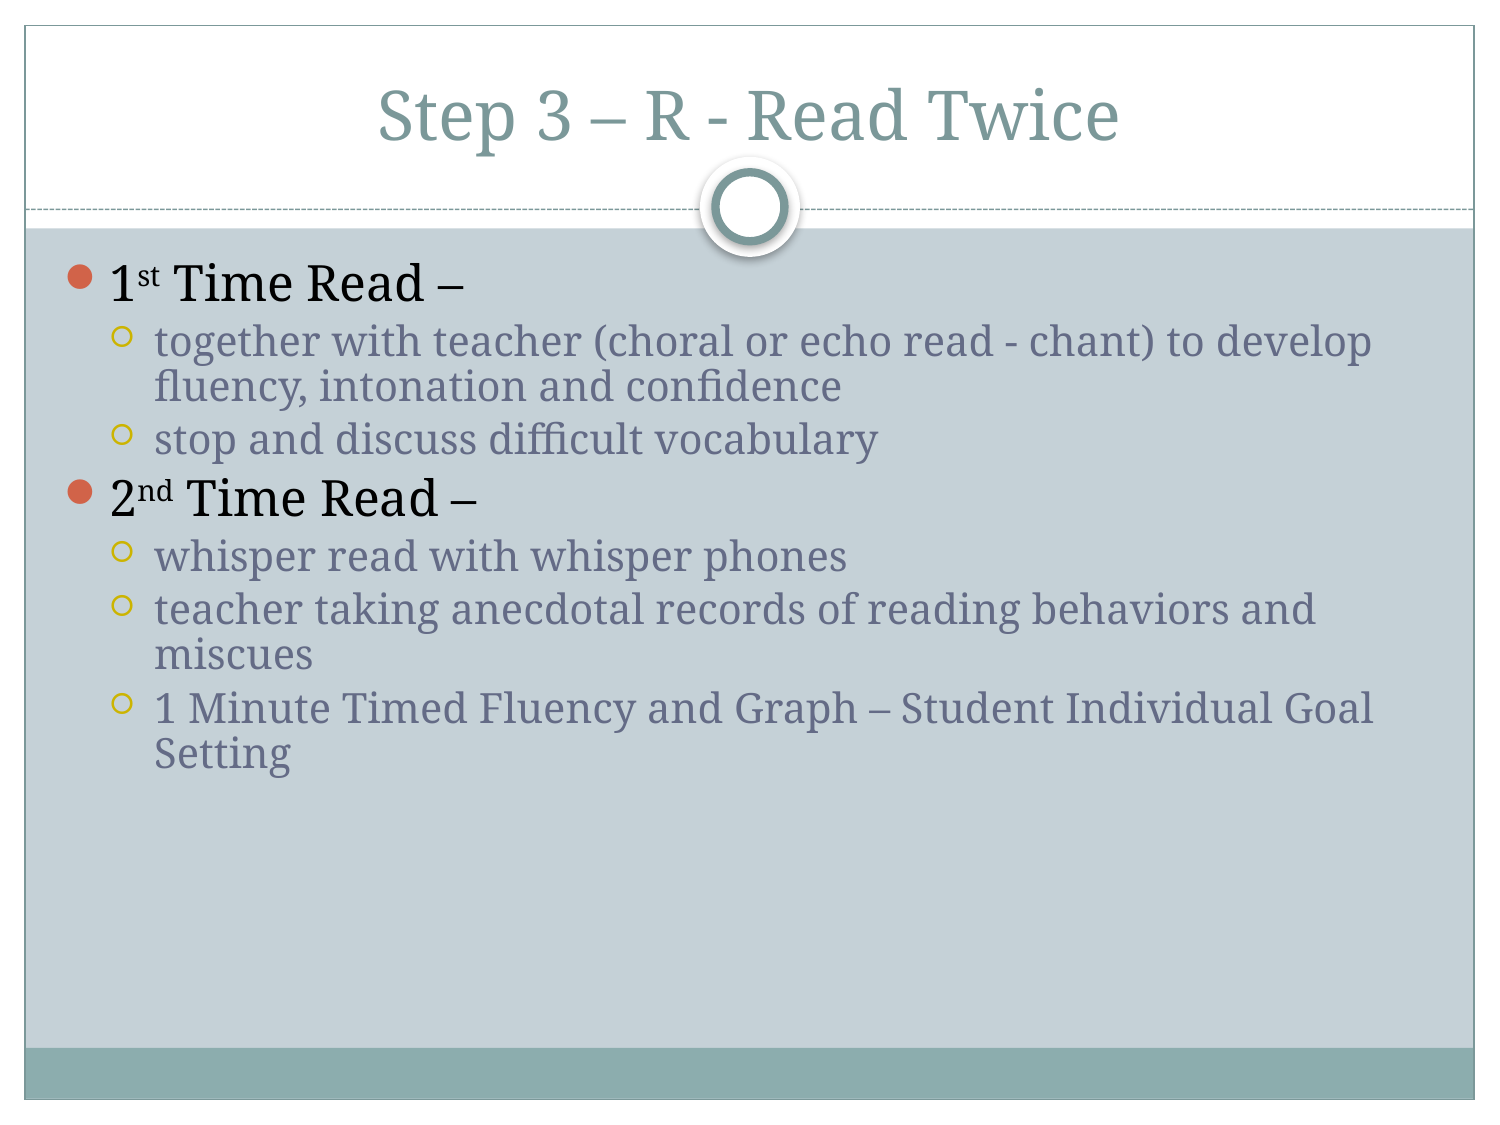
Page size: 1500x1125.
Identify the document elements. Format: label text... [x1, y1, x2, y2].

title Step 3 – R - Read Twice [49, 37, 1450, 162]
list 1st Time Read – together with teacher (choral or echo read - chant) to develop fluency, intonation and confidence stop and discuss difficult vocabulary 2nd Time Read – whisper read with whisper phones teacher taking anecdotal records of reading behaviors and miscues 1 Minute Timed Fluency and Graph – Student Individual Goal Setting [49, 250, 1445, 1001]
